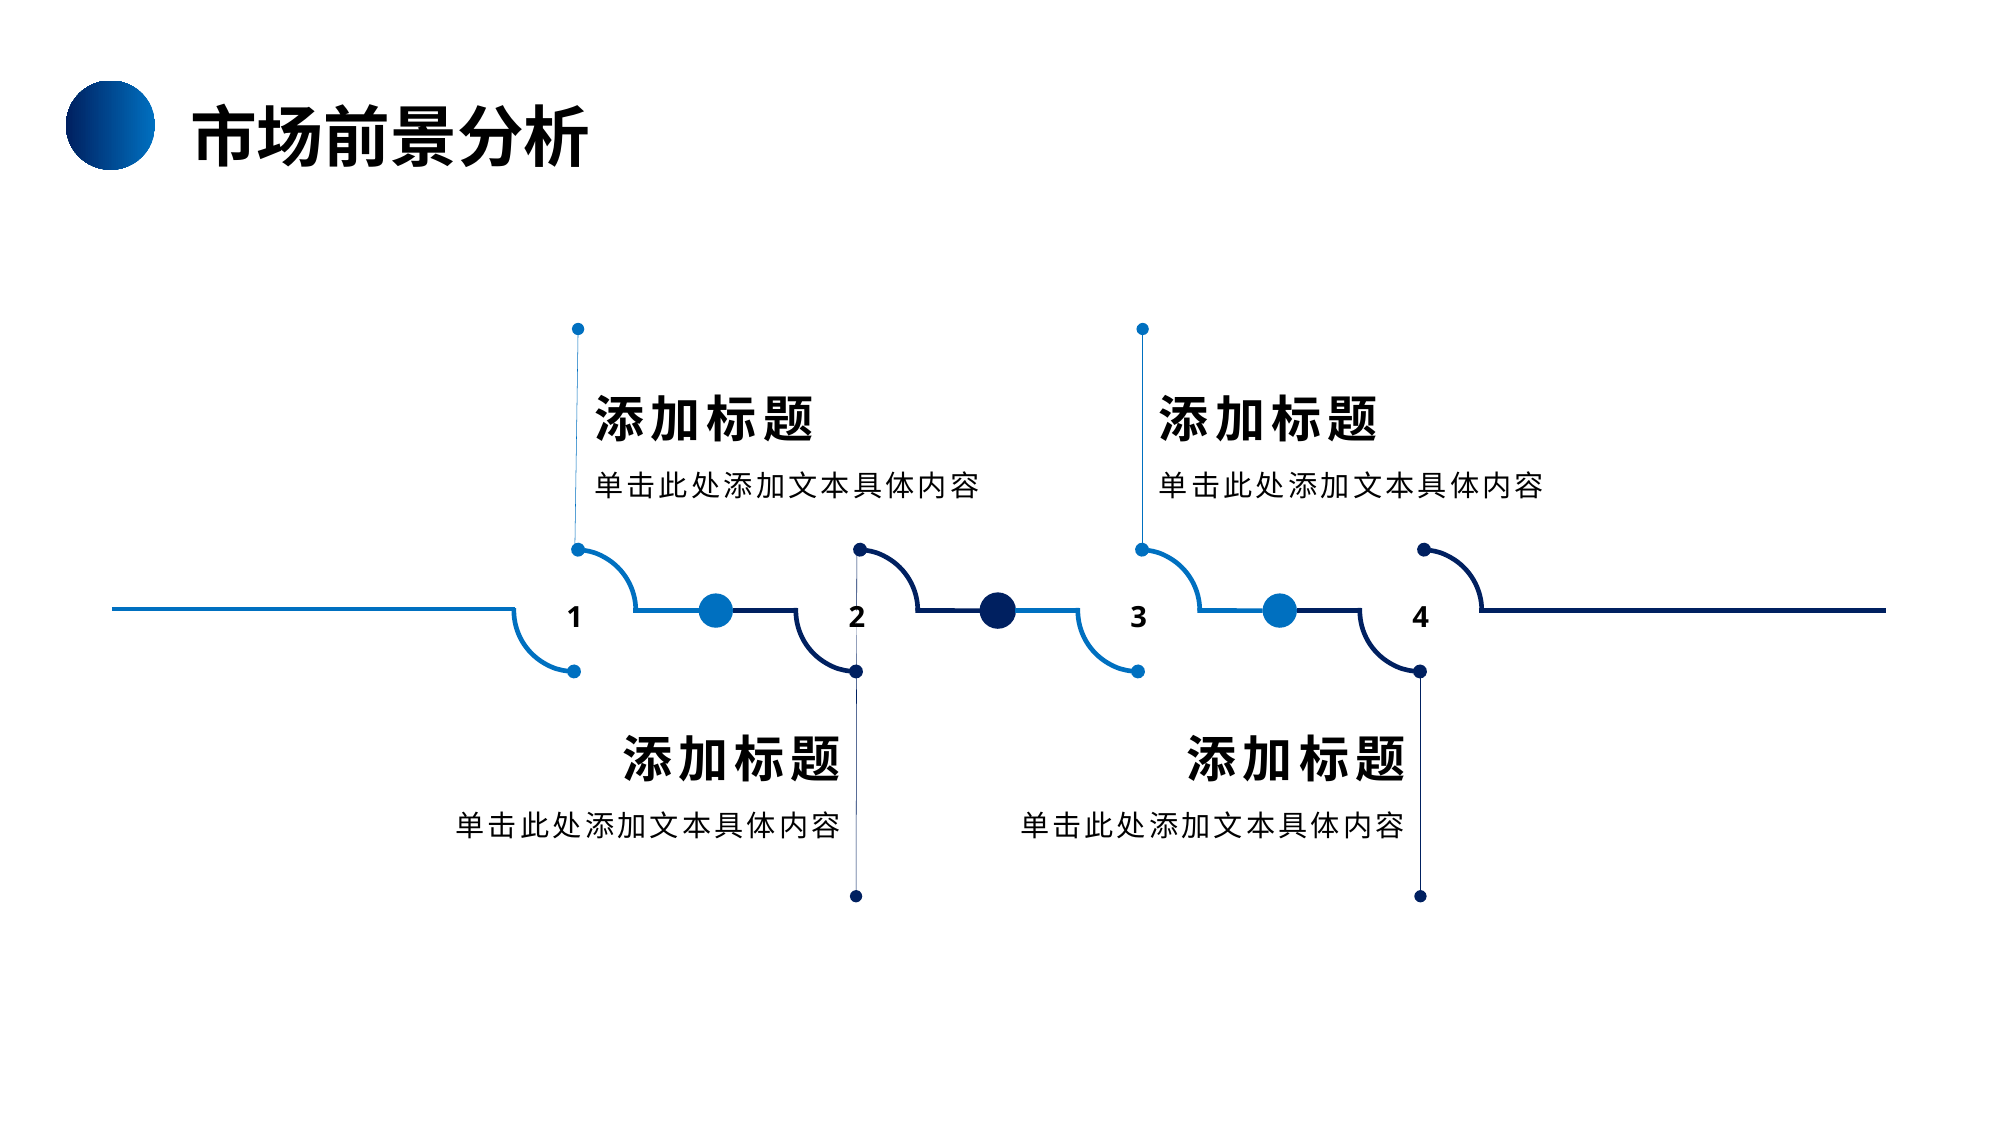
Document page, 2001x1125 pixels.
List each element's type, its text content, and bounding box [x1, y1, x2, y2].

text_box 4 [1357, 577, 1484, 644]
text_box 单击此处添加文本具体内容 [437, 796, 857, 904]
text_box [853, 543, 909, 577]
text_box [65, 63, 614, 176]
text_box 2 [793, 577, 920, 644]
text_box [571, 543, 627, 577]
text_box [979, 592, 1016, 629]
text_box 单击此处添加文本具体内容 [1143, 456, 1563, 564]
text_box [523, 644, 581, 678]
text_box [1417, 543, 1473, 577]
text_box 添加标题 [437, 720, 856, 788]
text_box 单击此处添加文本具体内容 [579, 456, 998, 564]
text_box 1 [511, 577, 638, 644]
text_box [1261, 592, 1298, 629]
text_box 添加标题 [1001, 720, 1420, 788]
text_box [1087, 644, 1145, 678]
text_box [1369, 644, 1427, 678]
text_box [805, 644, 863, 678]
text_box 3 [1075, 577, 1202, 644]
text_box 添加标题 [1143, 380, 1563, 448]
text_box [697, 592, 734, 629]
text_box [1135, 543, 1191, 577]
text_box 单击此处添加文本具体内容 [1001, 796, 1421, 904]
text_box 添加标题 [579, 380, 998, 448]
